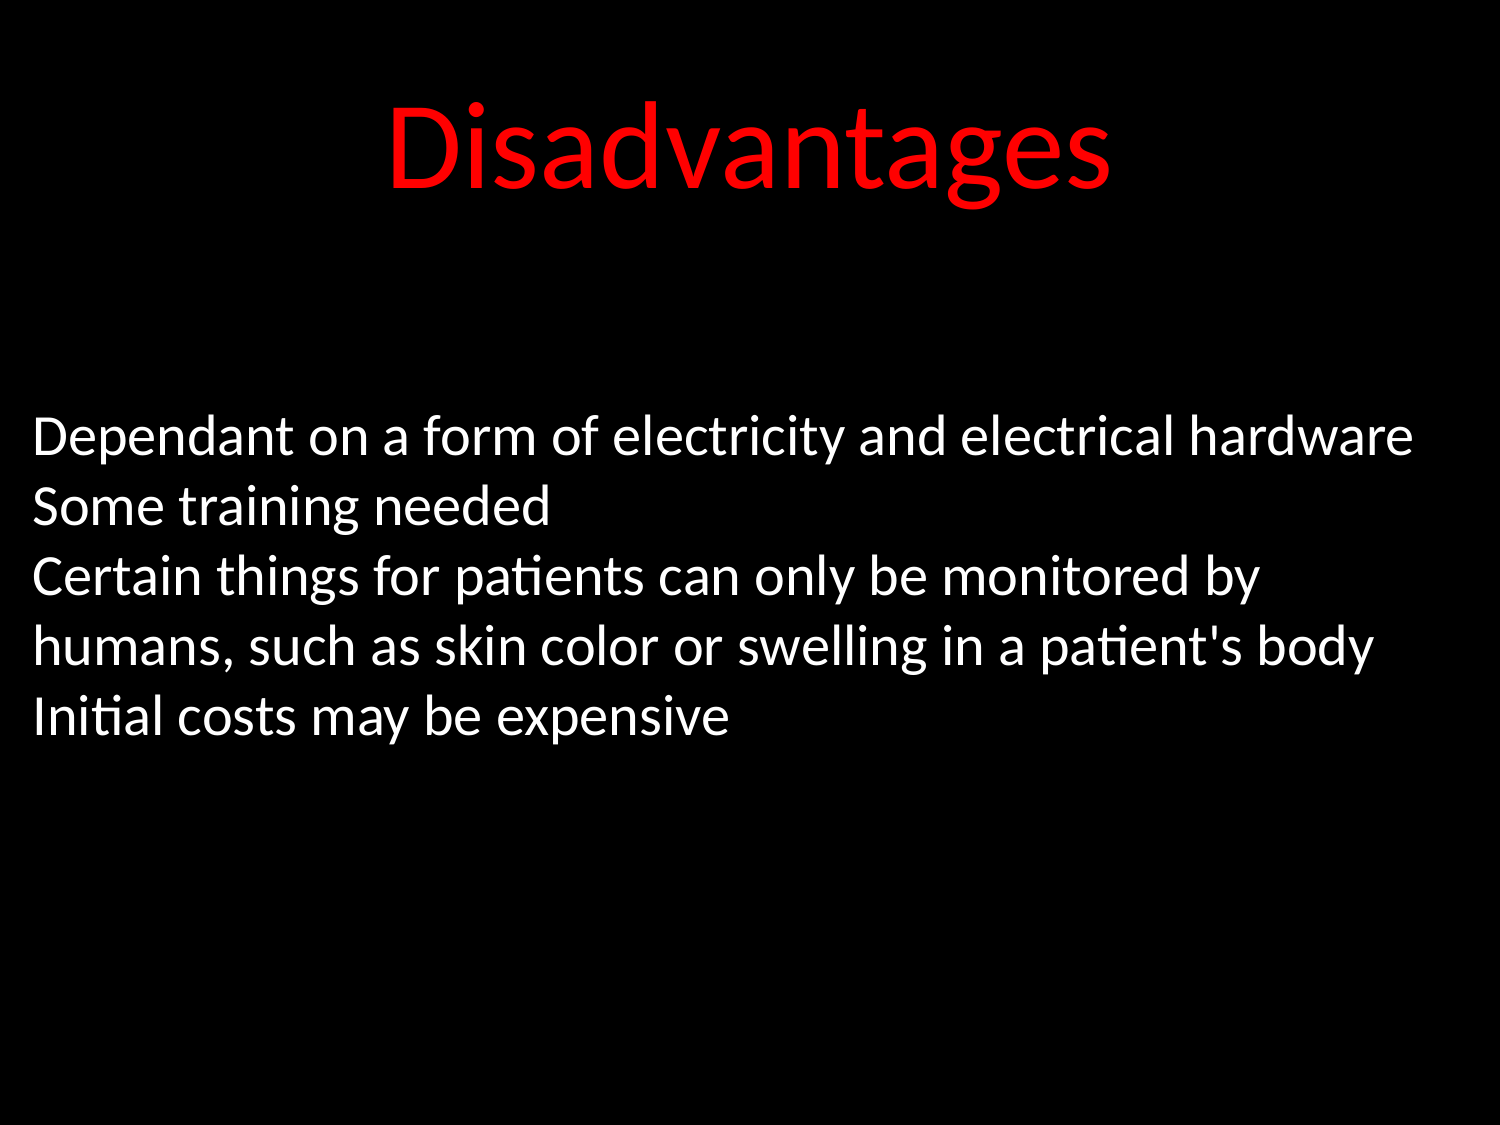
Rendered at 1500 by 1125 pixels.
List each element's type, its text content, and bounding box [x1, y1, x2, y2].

title Disadvantages [75, 45, 1425, 233]
text_box Dependant on a form of electricity and electrical hardware Some training needed Certain things for patients can only be monitored by humans, such as skin color or swelling in a patient's body Initial costs may be expensive [17, 390, 1459, 755]
